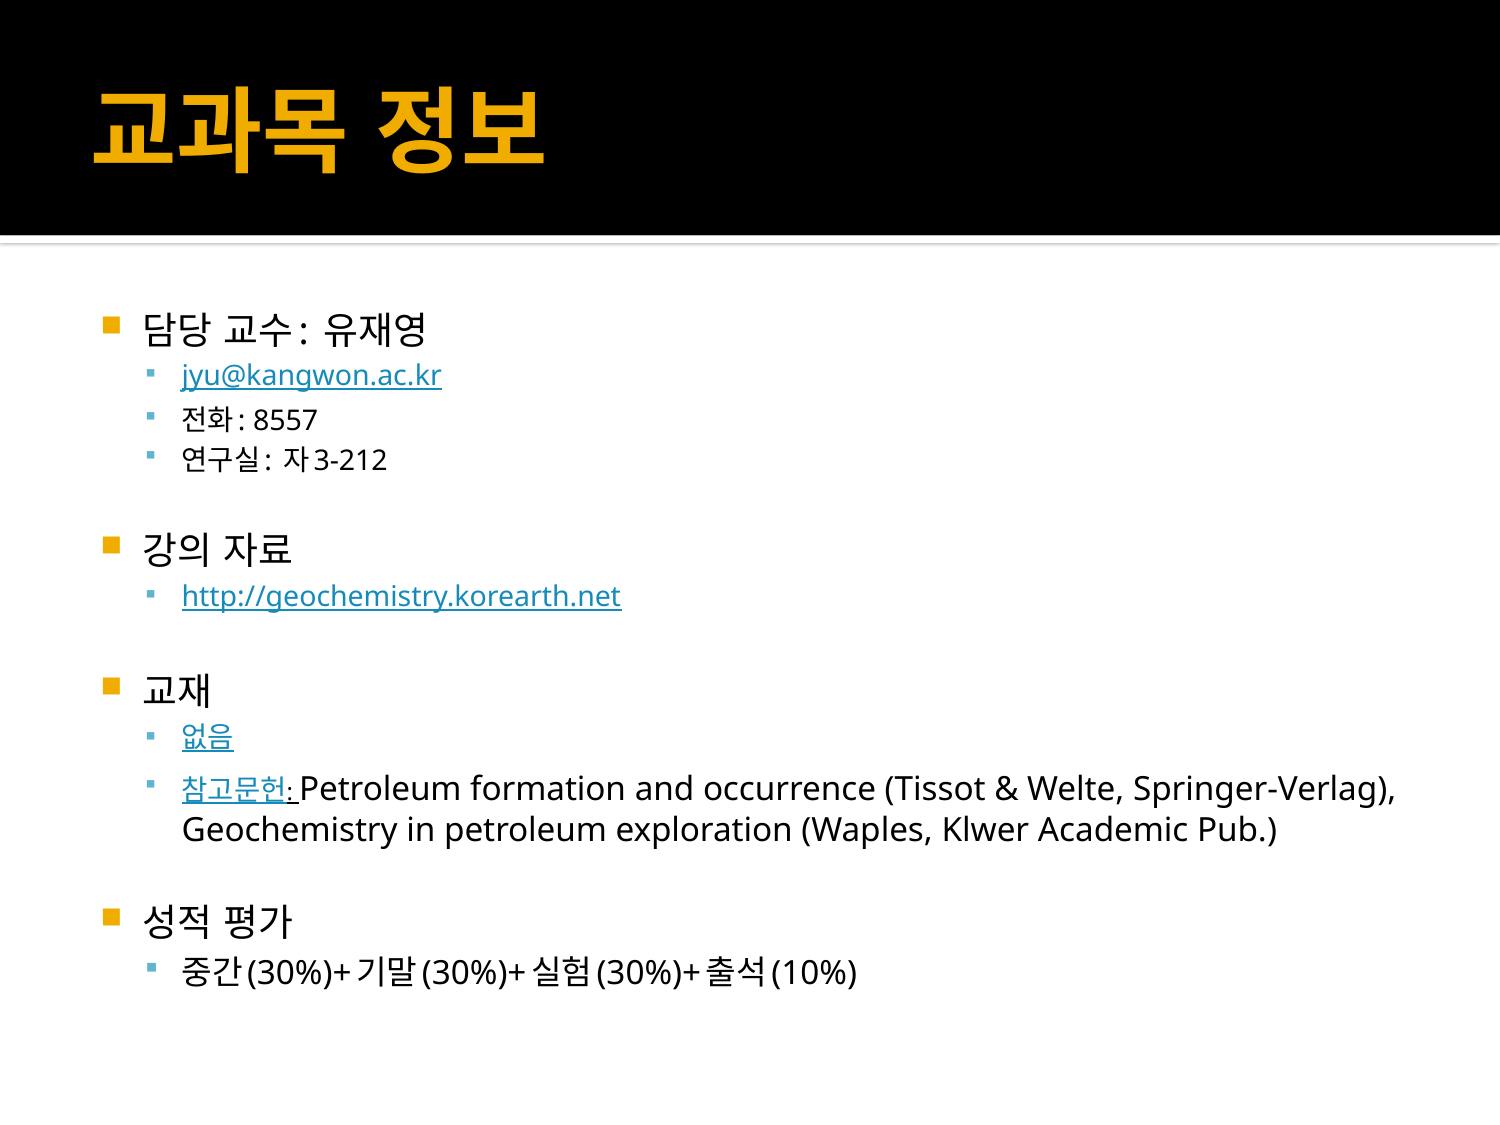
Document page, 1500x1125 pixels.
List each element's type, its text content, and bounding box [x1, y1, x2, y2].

list 담당 교수: 유재영 jyu@kangwon.ac.kr 전화: 8557 연구실: 자3-212 강의 자료 http://geochemistry.korearth.net 교재 없음 참고문헌: Petroleum formation and occurrence (Tissot & Welte, Springer-Verlag), Geochemistry in petroleum exploration (Waples, Klwer Academic Pub.) 성적 평가 중간(30%)+기말(30%)+실험(30%)+출석(10%) [75, 291, 1425, 1050]
title 교과목 정보 [75, 25, 1425, 231]
